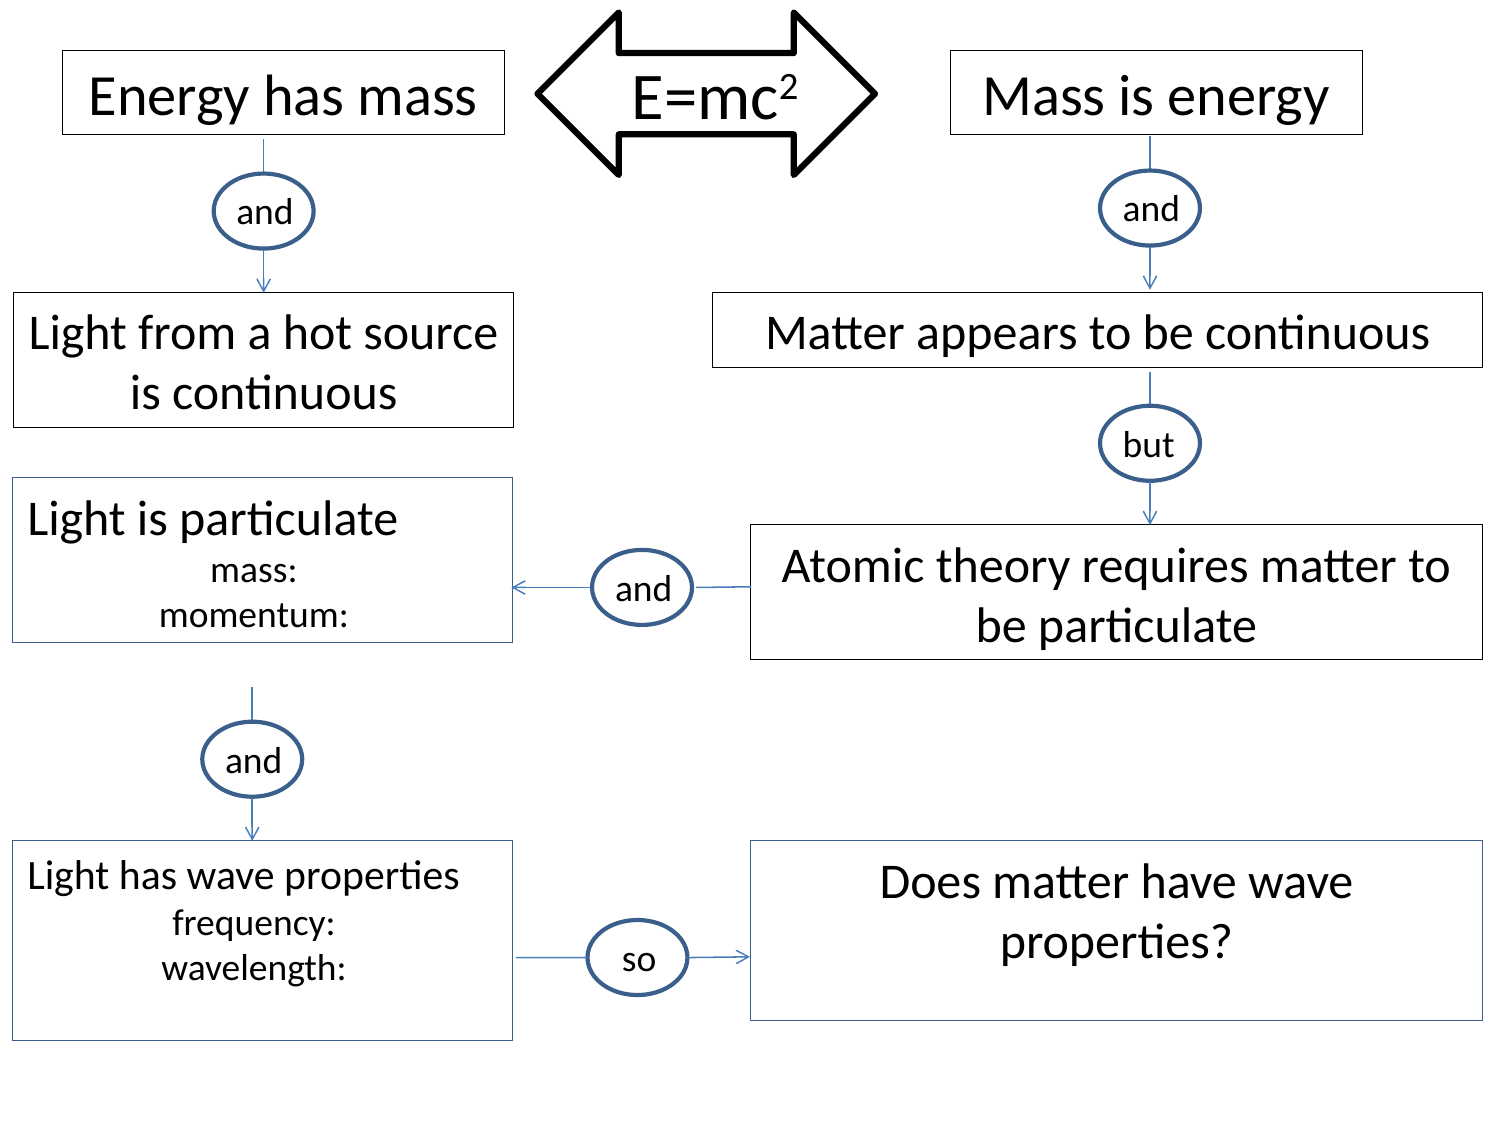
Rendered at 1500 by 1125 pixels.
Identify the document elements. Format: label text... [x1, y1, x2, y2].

text_box E=mc2 [617, 45, 845, 141]
text_box Energy has mass [62, 50, 505, 135]
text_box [201, 687, 323, 842]
text_box Light from a hot source is continuous [13, 292, 514, 428]
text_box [1099, 136, 1221, 290]
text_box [587, 549, 701, 626]
text_box Atomic theory requires matter to be particulate [750, 524, 1483, 660]
text_box [791, 141, 831, 177]
text_box Mass is energy [950, 50, 1363, 135]
text_box [535, 10, 621, 177]
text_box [1099, 371, 1221, 526]
text_box Matter appears to be continuous [712, 292, 1483, 368]
text_box [791, 10, 830, 45]
text_box [845, 60, 878, 127]
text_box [515, 840, 1484, 1023]
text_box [213, 139, 335, 294]
